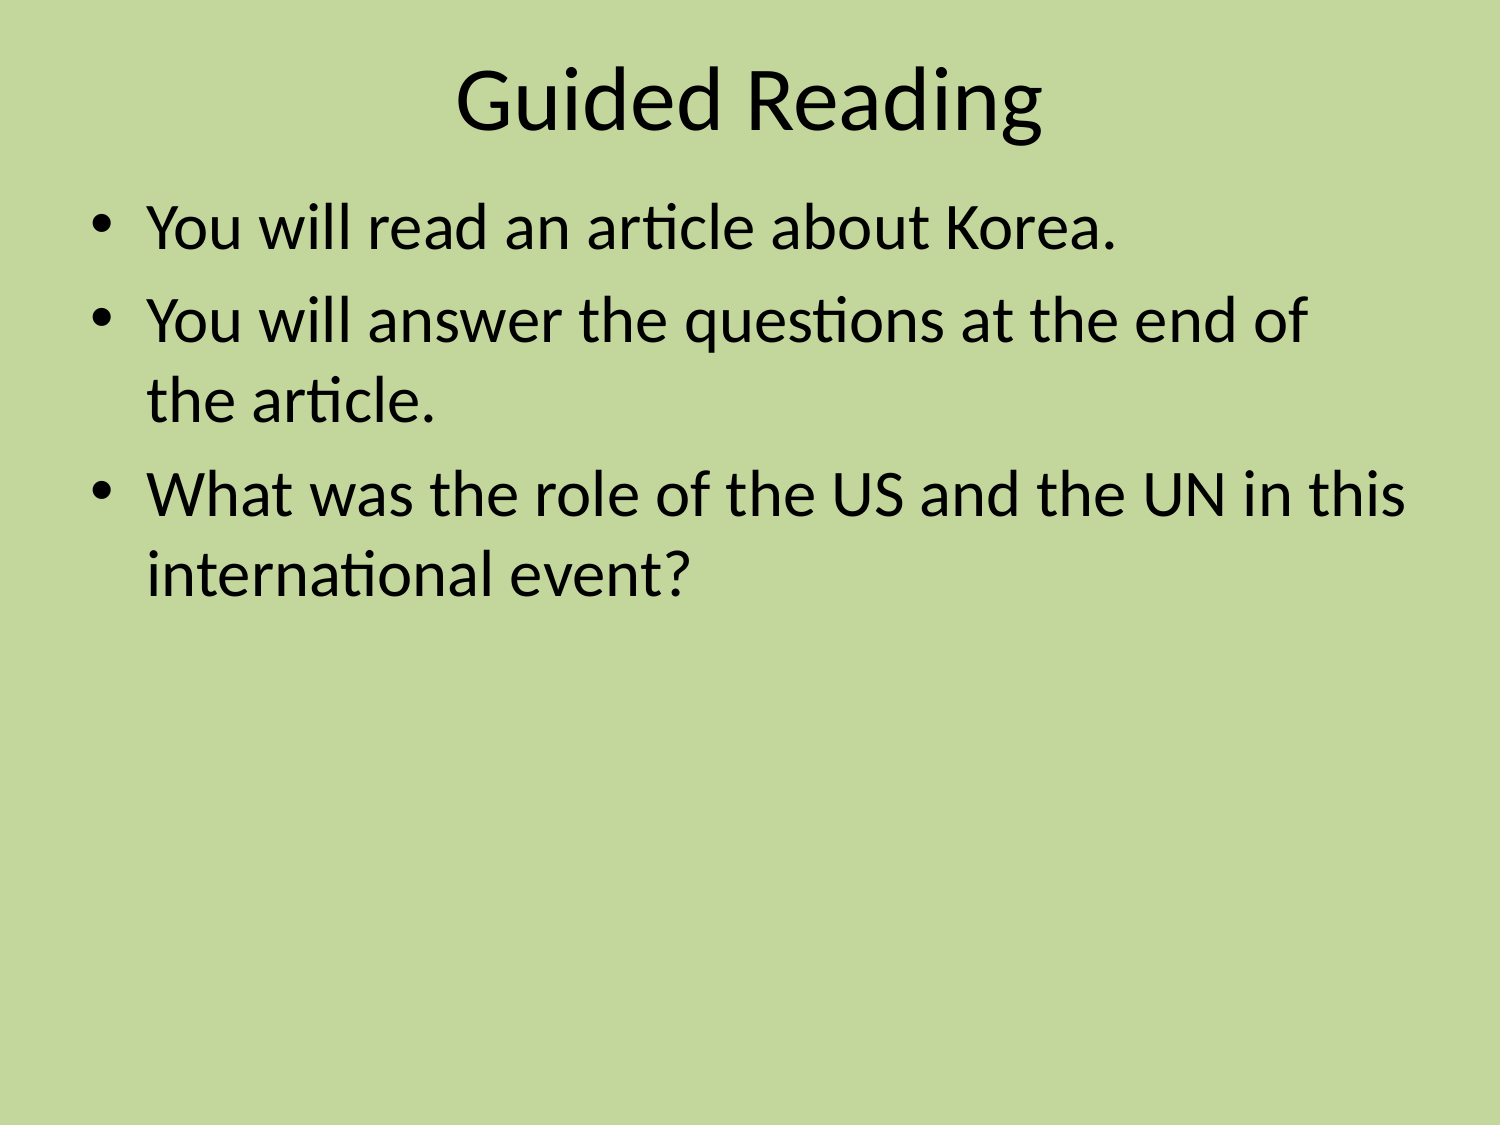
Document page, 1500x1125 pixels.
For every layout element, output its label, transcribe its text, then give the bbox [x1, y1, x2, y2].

list You will read an article about Korea. You will answer the questions at the end of the article. What was the role of the US and the UN in this international event? [75, 174, 1425, 1100]
title Guided Reading [75, 0, 1425, 174]
